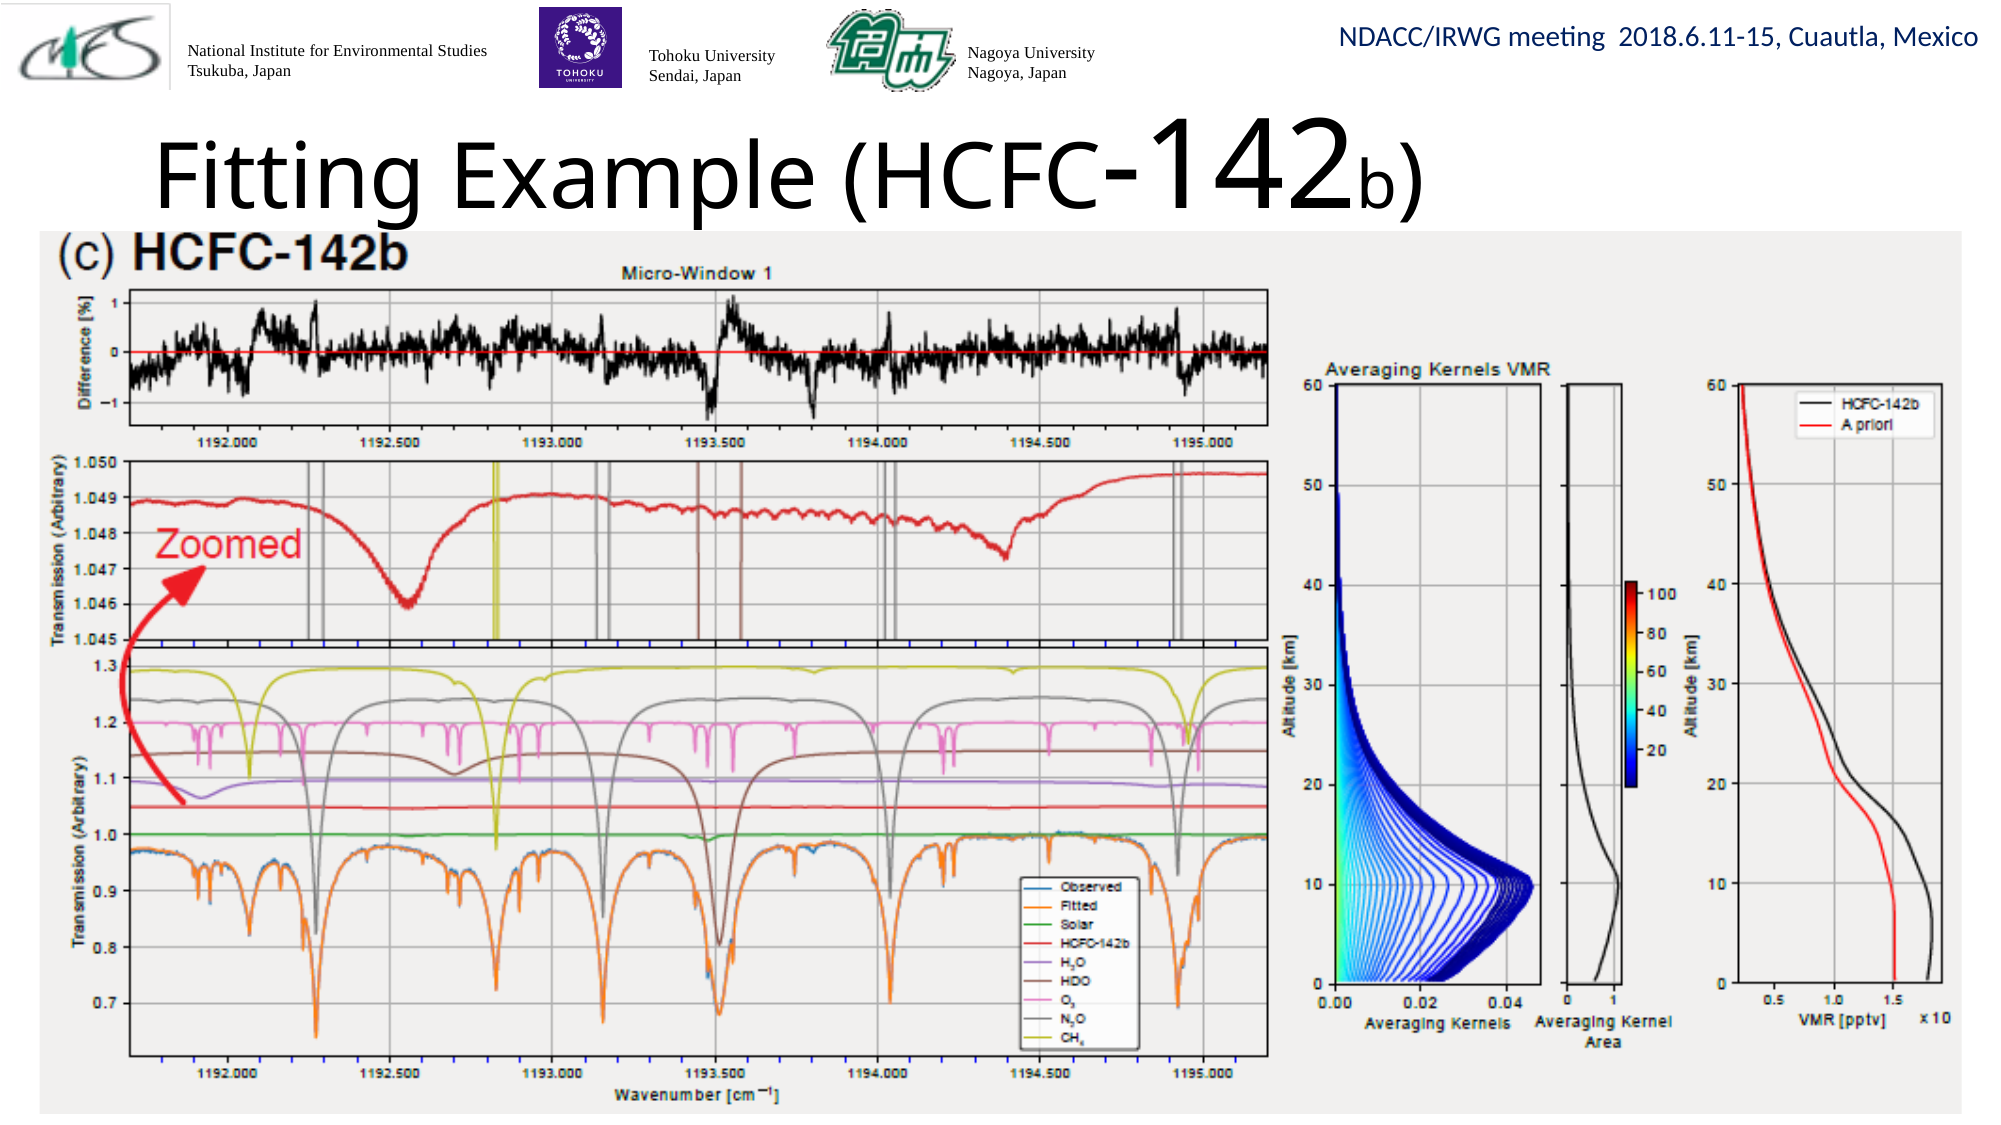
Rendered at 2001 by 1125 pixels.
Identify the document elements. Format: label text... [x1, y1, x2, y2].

picture [826, 9, 956, 59]
picture [1, 2, 174, 90]
title Fitting Example (HCFC-142b) [137, 59, 1863, 231]
picture [539, 7, 622, 59]
picture [39, 231, 1962, 1114]
